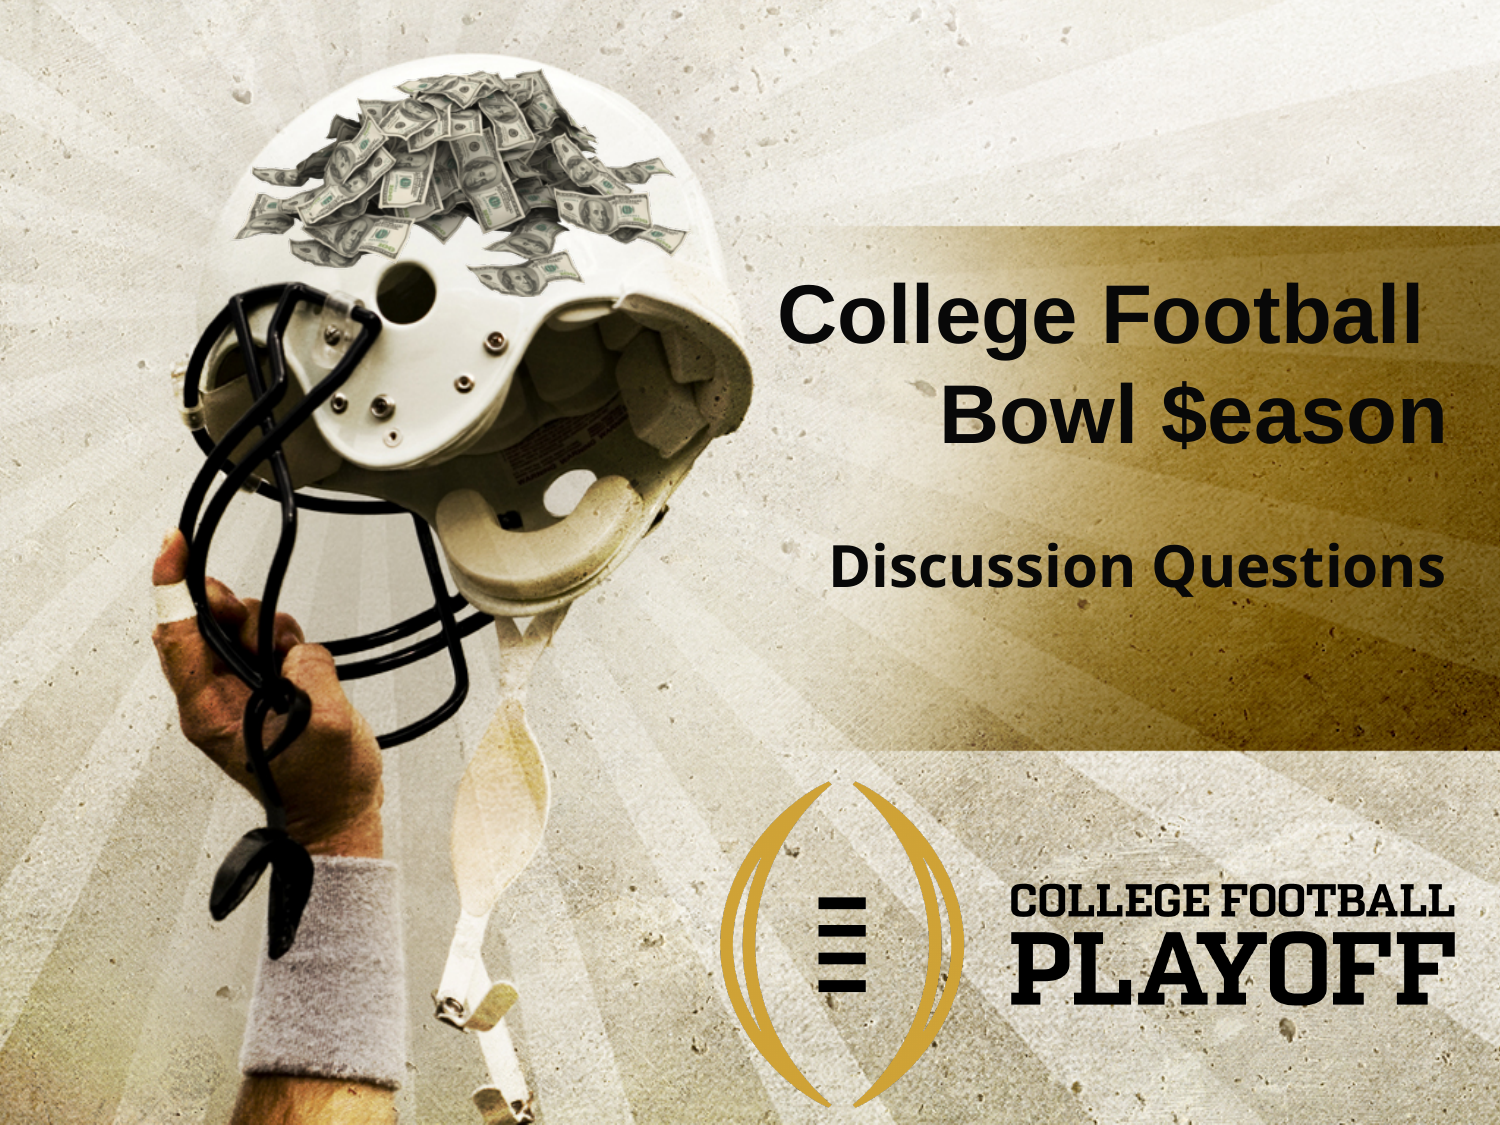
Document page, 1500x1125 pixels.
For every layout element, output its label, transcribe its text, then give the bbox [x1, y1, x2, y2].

title College Football Bowl $eason [584, 290, 1464, 430]
subtitle Discussion Questions [429, 521, 1462, 611]
picture [0, 0, 1500, 1125]
